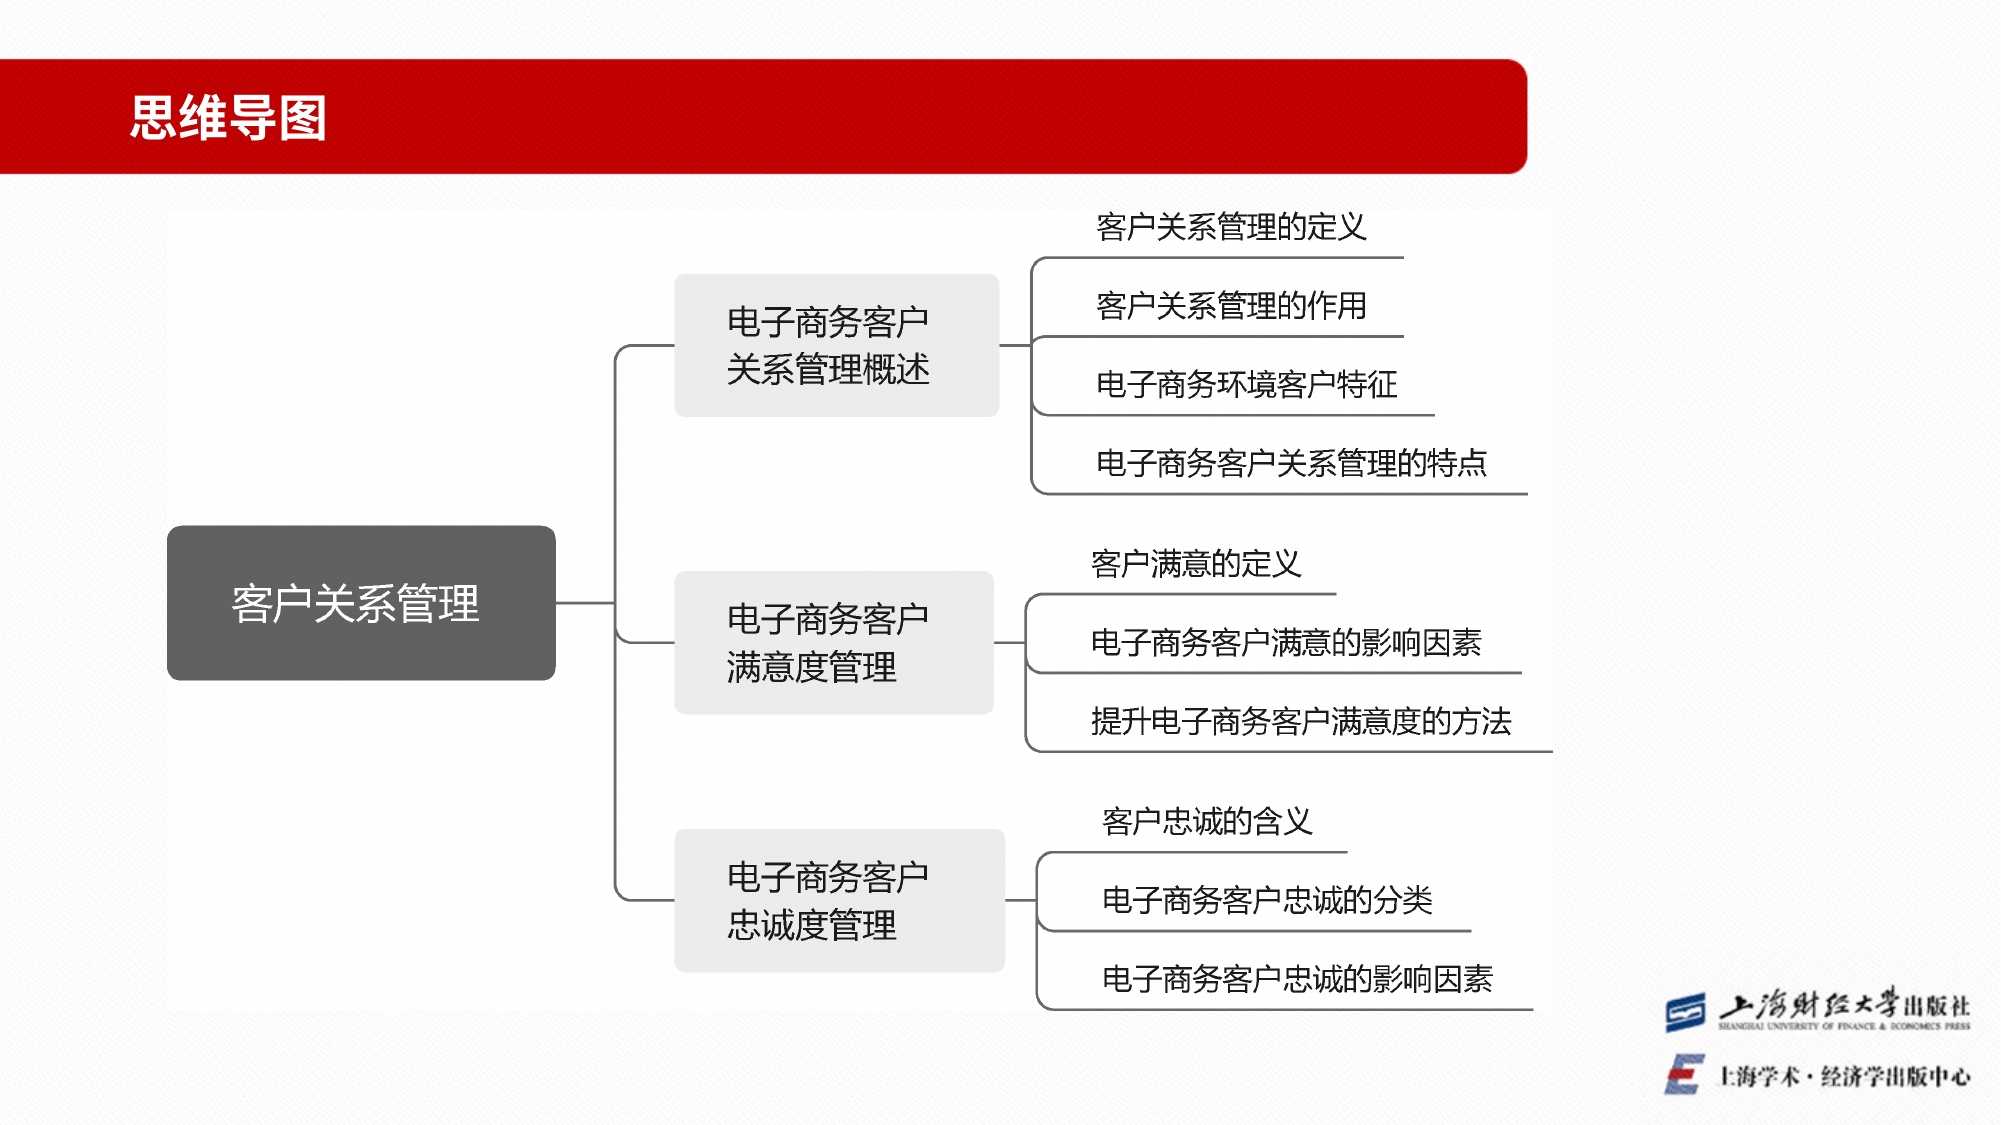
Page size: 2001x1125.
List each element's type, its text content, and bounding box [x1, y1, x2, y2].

text_box 思维导图 [113, 54, 1754, 178]
picture [0, 0, 2001, 1125]
